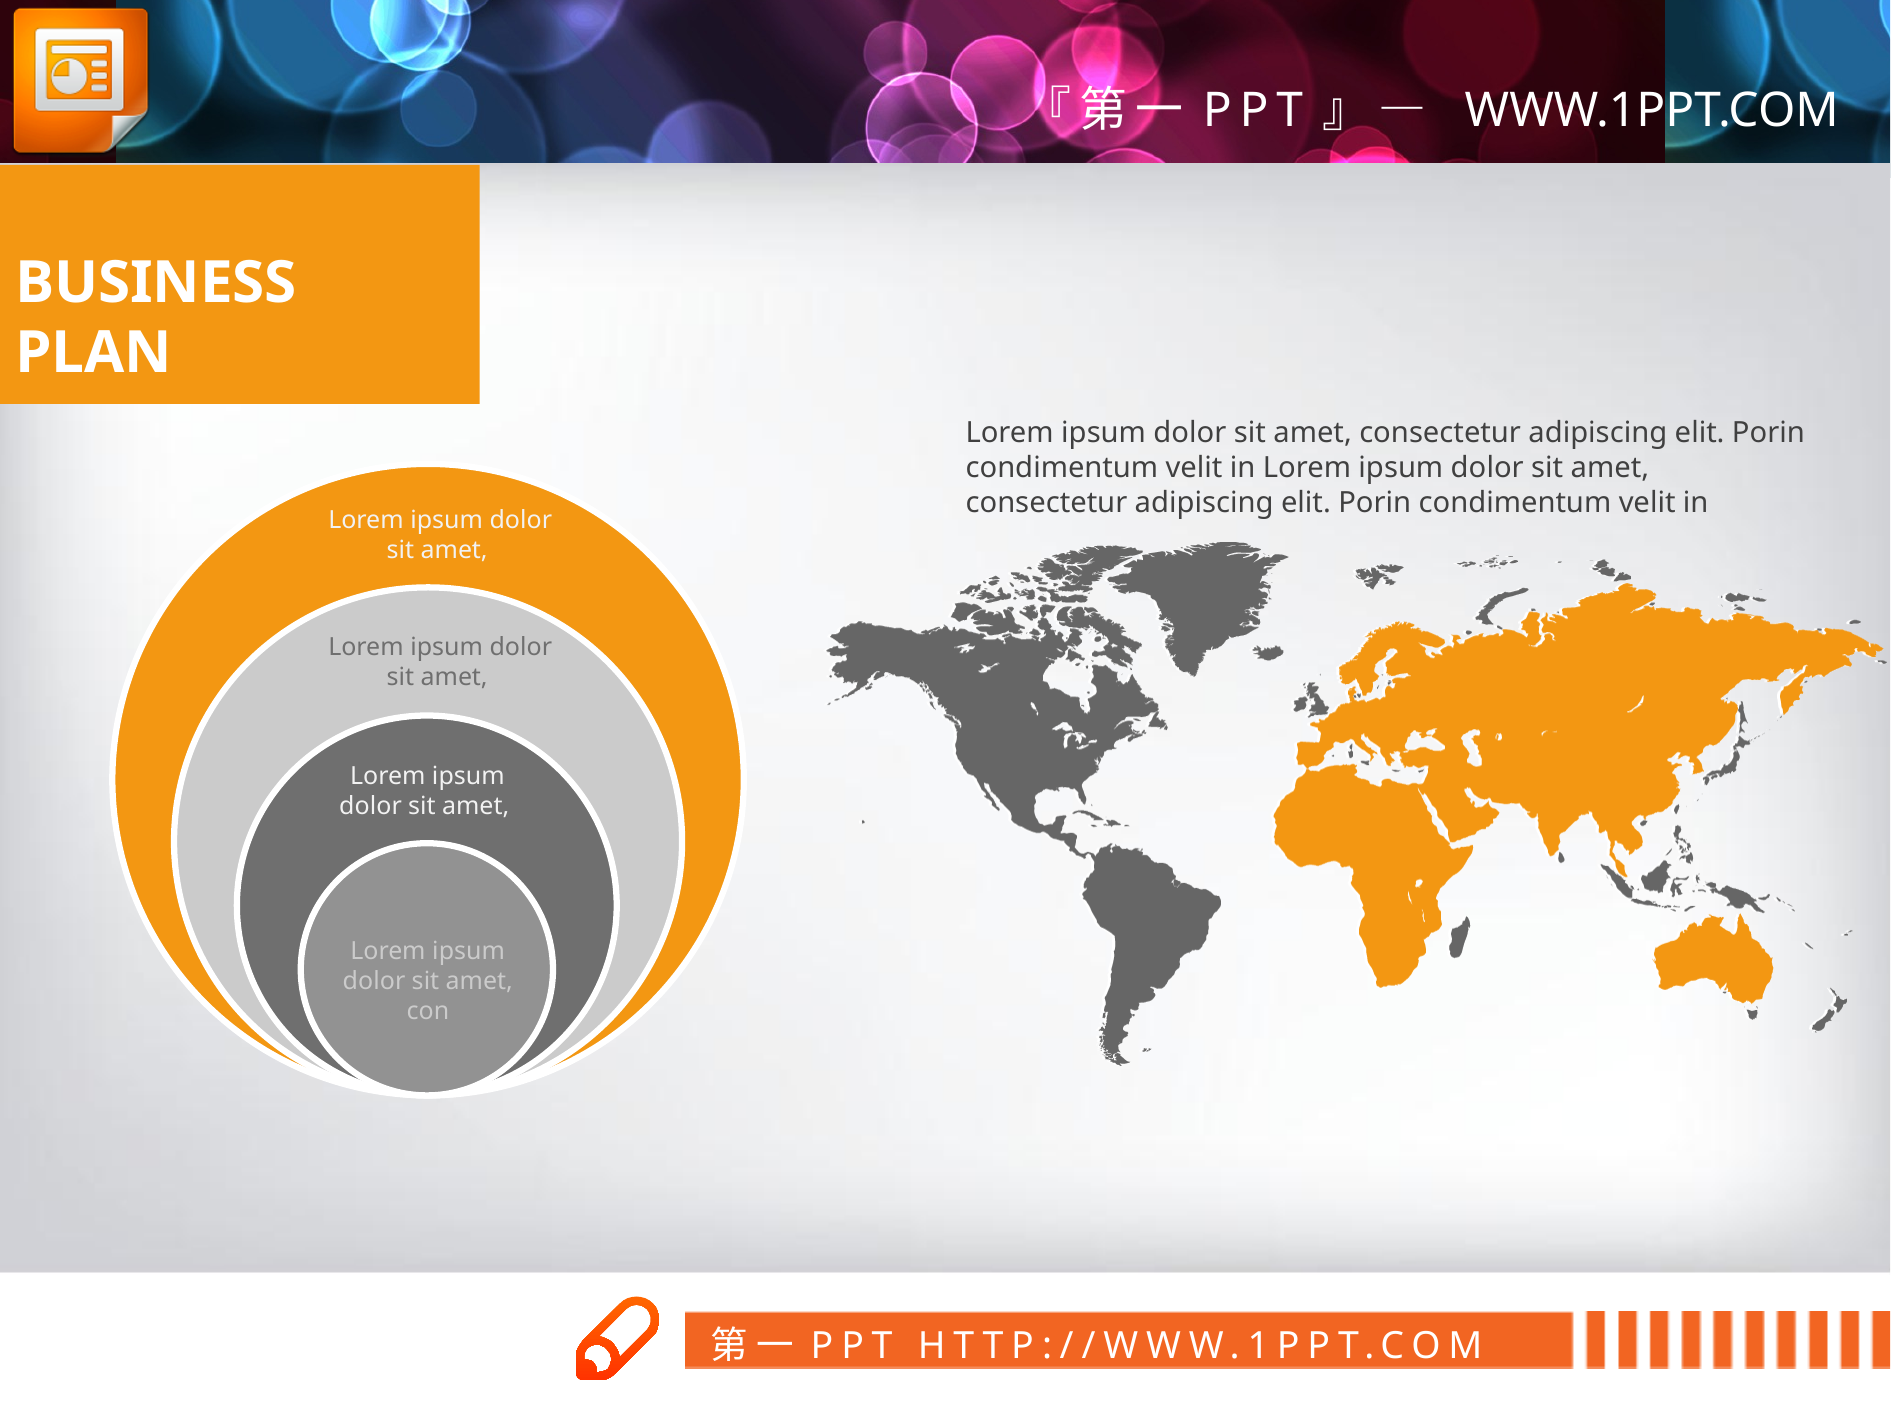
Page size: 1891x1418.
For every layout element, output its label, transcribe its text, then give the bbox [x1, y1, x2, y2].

picture [0, 0, 1891, 1275]
text_box BUSINESS PLAN [0, 164, 480, 404]
text_box Lorem ipsum dolor sit amet, consectetur adipiscing elit. Porin condimentum velit in Lorem ipsum dolor sit amet, consectetur adipiscing elit. Porin condimentum velit in [950, 406, 1831, 540]
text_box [112, 463, 745, 1096]
picture [685, 1311, 1891, 1369]
